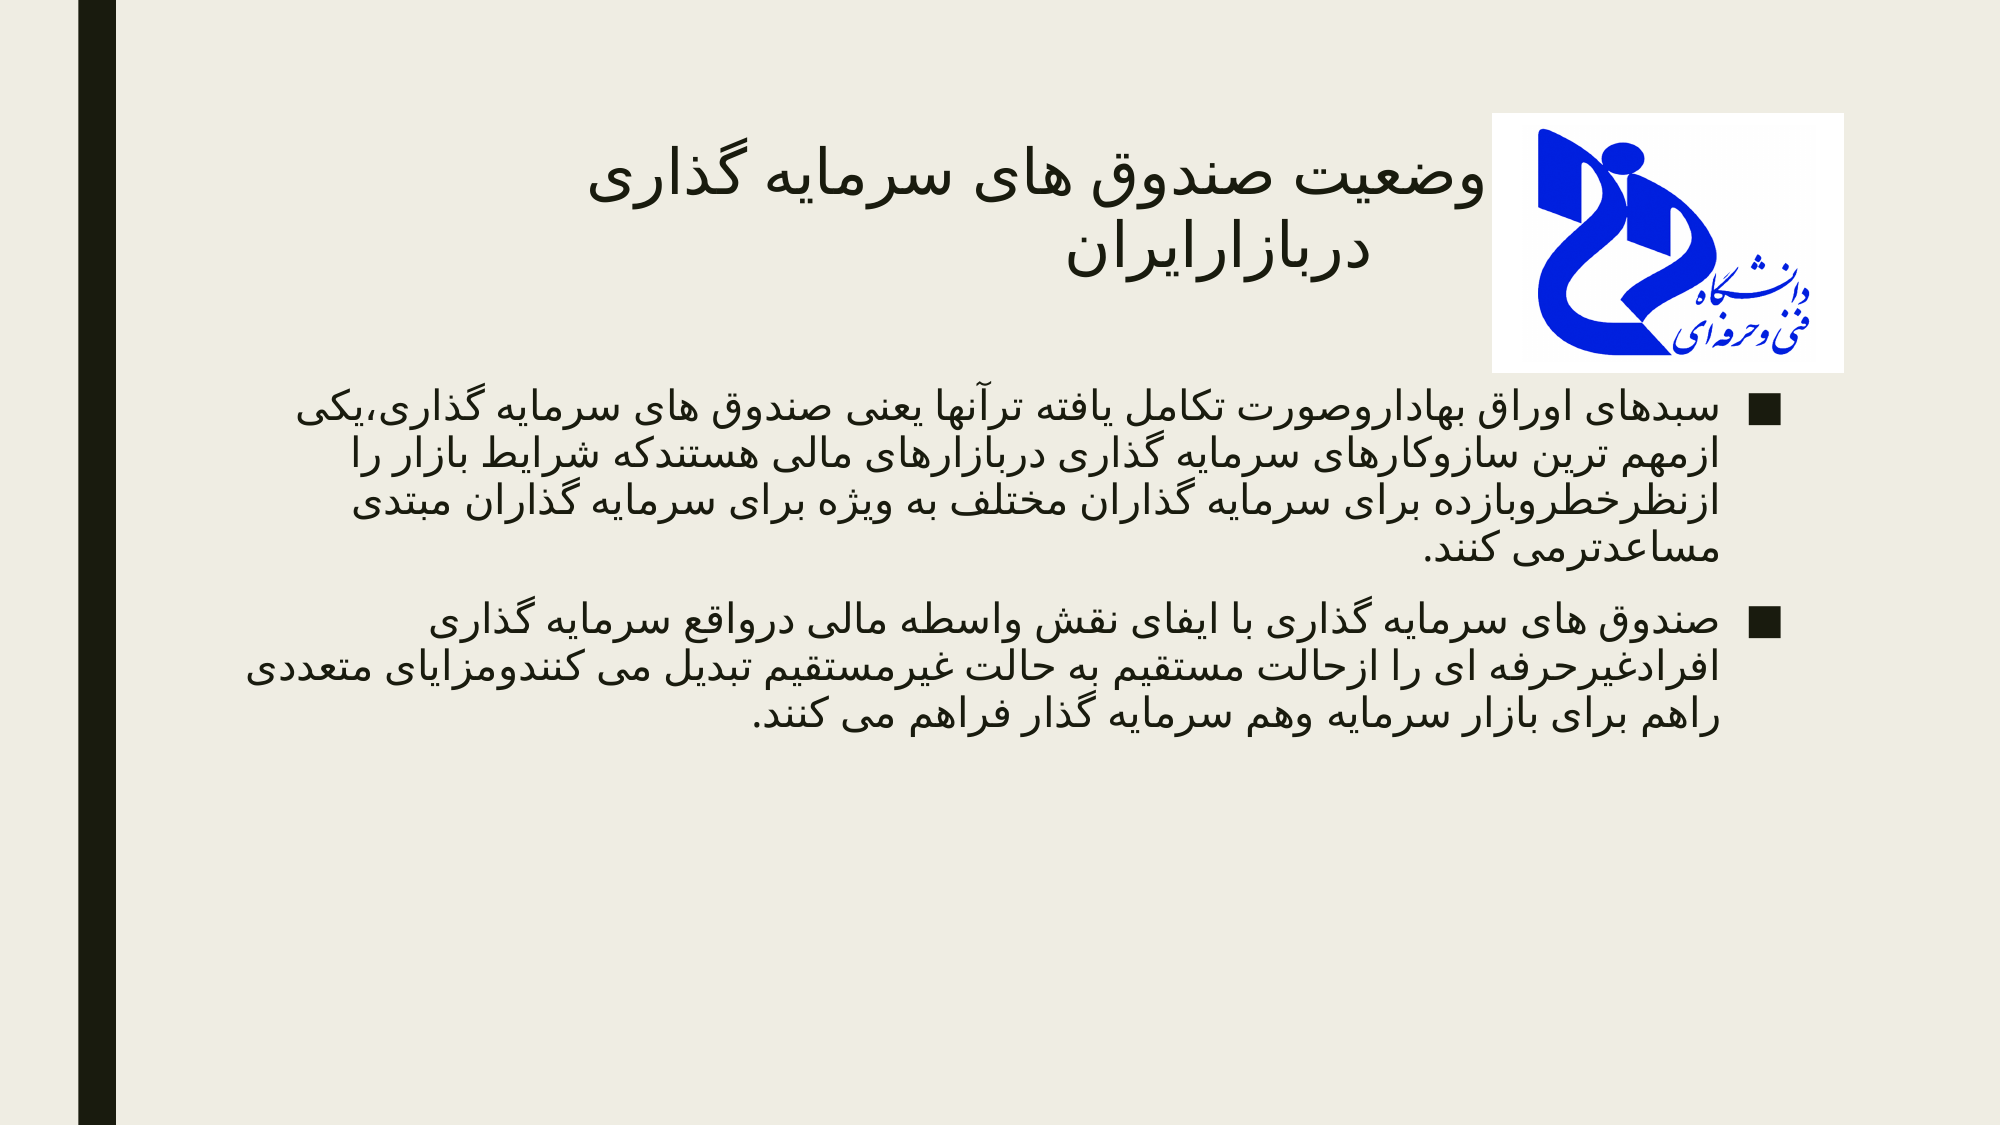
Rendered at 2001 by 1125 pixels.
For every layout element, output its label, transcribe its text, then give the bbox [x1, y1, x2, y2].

picture [1491, 112, 1847, 375]
title وضعیت صندوق های سرمایه گذاری دربازارایران [225, 112, 1491, 357]
list سبدهای اوراق بهاداروصورت تکامل یافته ترآنها یعنی صندوق های سرمایه گذاری،یکی ازمهم ترین سازوکارهای سرمایه گذاری دربازارهای مالی هستندکه شرایط بازار را ازنظرخطروبازده برای سرمایه گذاران مختلف به ویژه برای سرمایه گذاران مبتدی مساعدترمی کنند. صندوق های سرمایه گذاری با ایفای نقش واسطه مالی درواقع سرمایه گذاری افرادغیرحرفه ای را ازحالت مستقیم به حالت غیرمستقیم تبدیل می کنندومزایای متعددی راهم برای بازار سرمایه وهم سرمایه گذار فراهم می کنند. [225, 375, 1800, 963]
